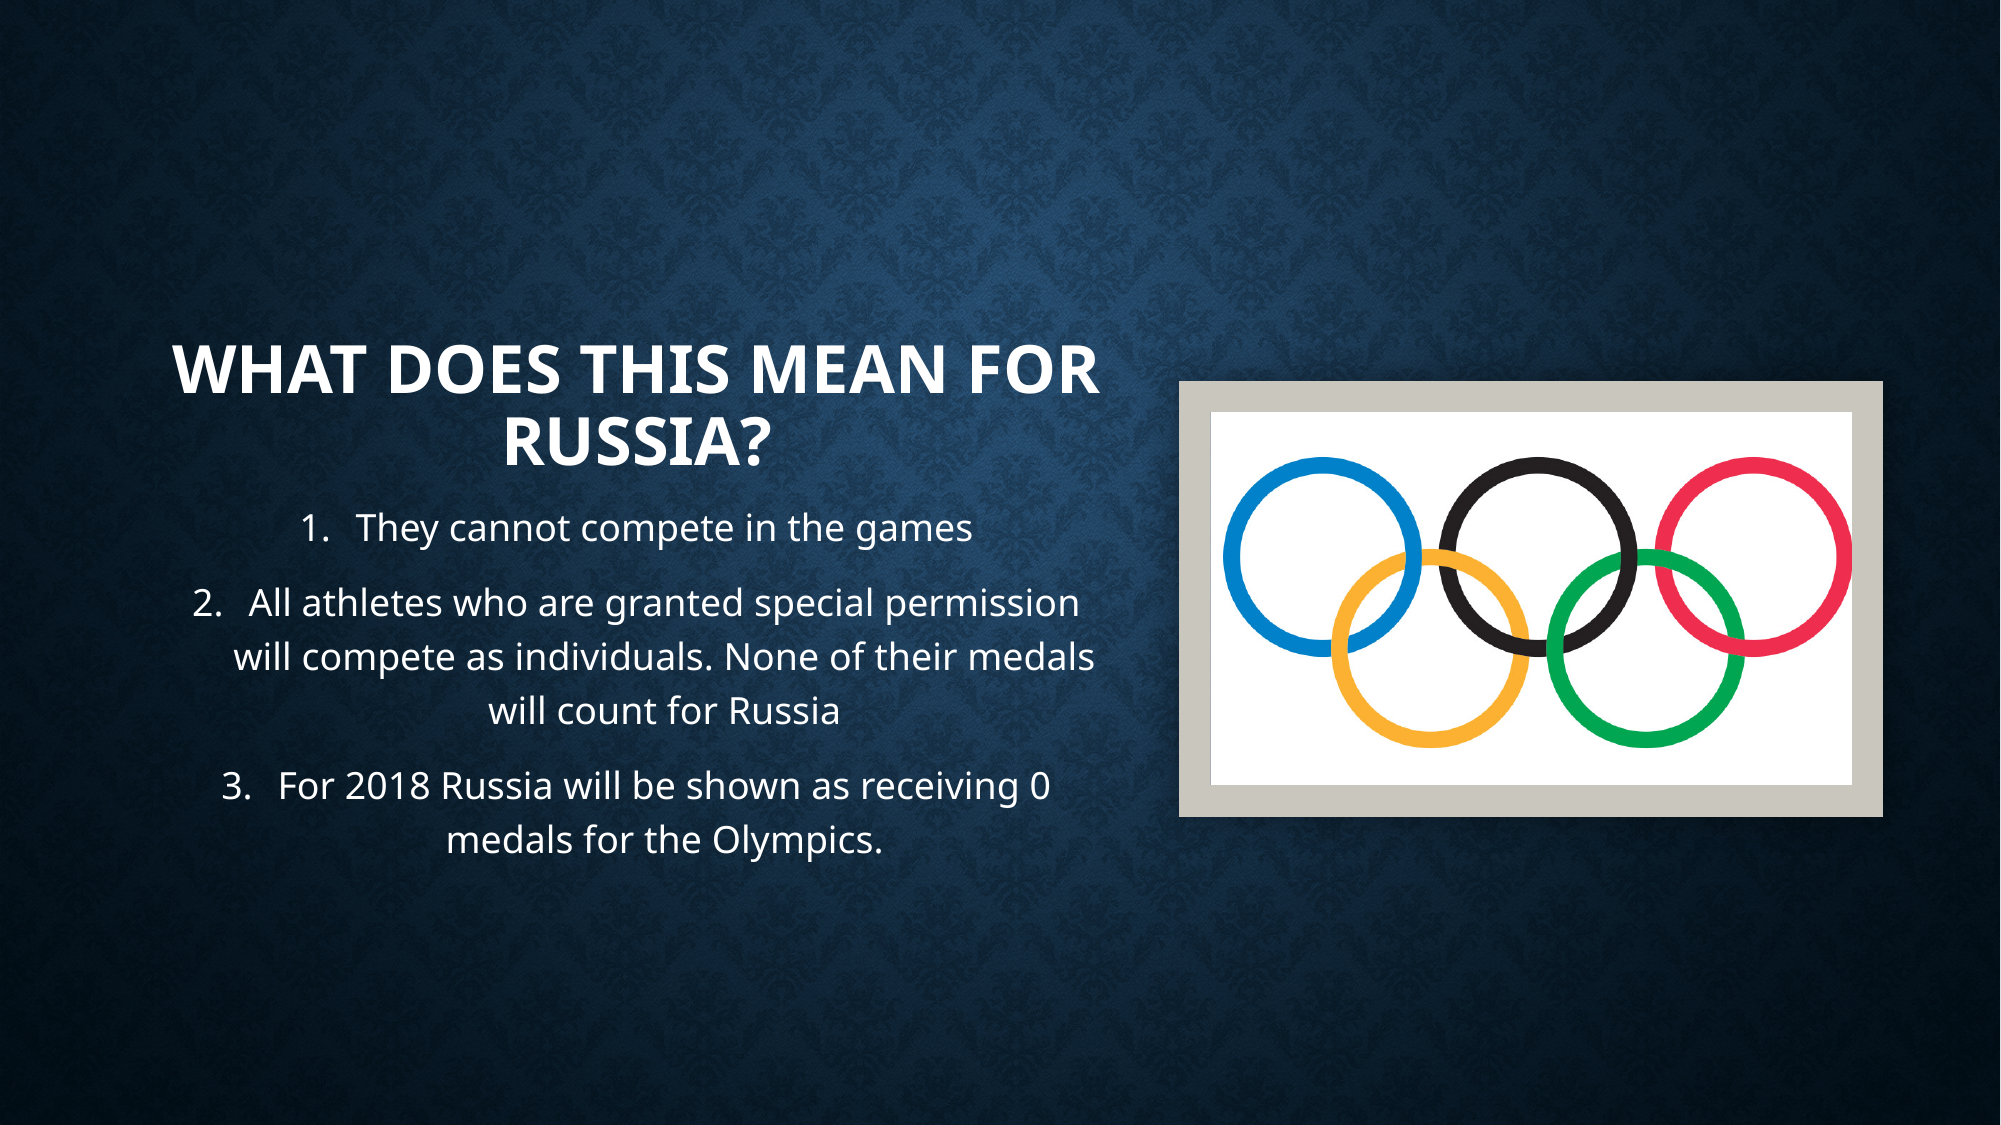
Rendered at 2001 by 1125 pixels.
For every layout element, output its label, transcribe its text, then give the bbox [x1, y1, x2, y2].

picture [1209, 411, 1853, 786]
title What does this mean for Russia? [150, 99, 1124, 487]
list They cannot compete in the games All athletes who are granted special permission will compete as individuals. None of their medals will count for Russia For 2018 Russia will be shown as receiving 0 medals for the Olympics. [149, 487, 1124, 950]
